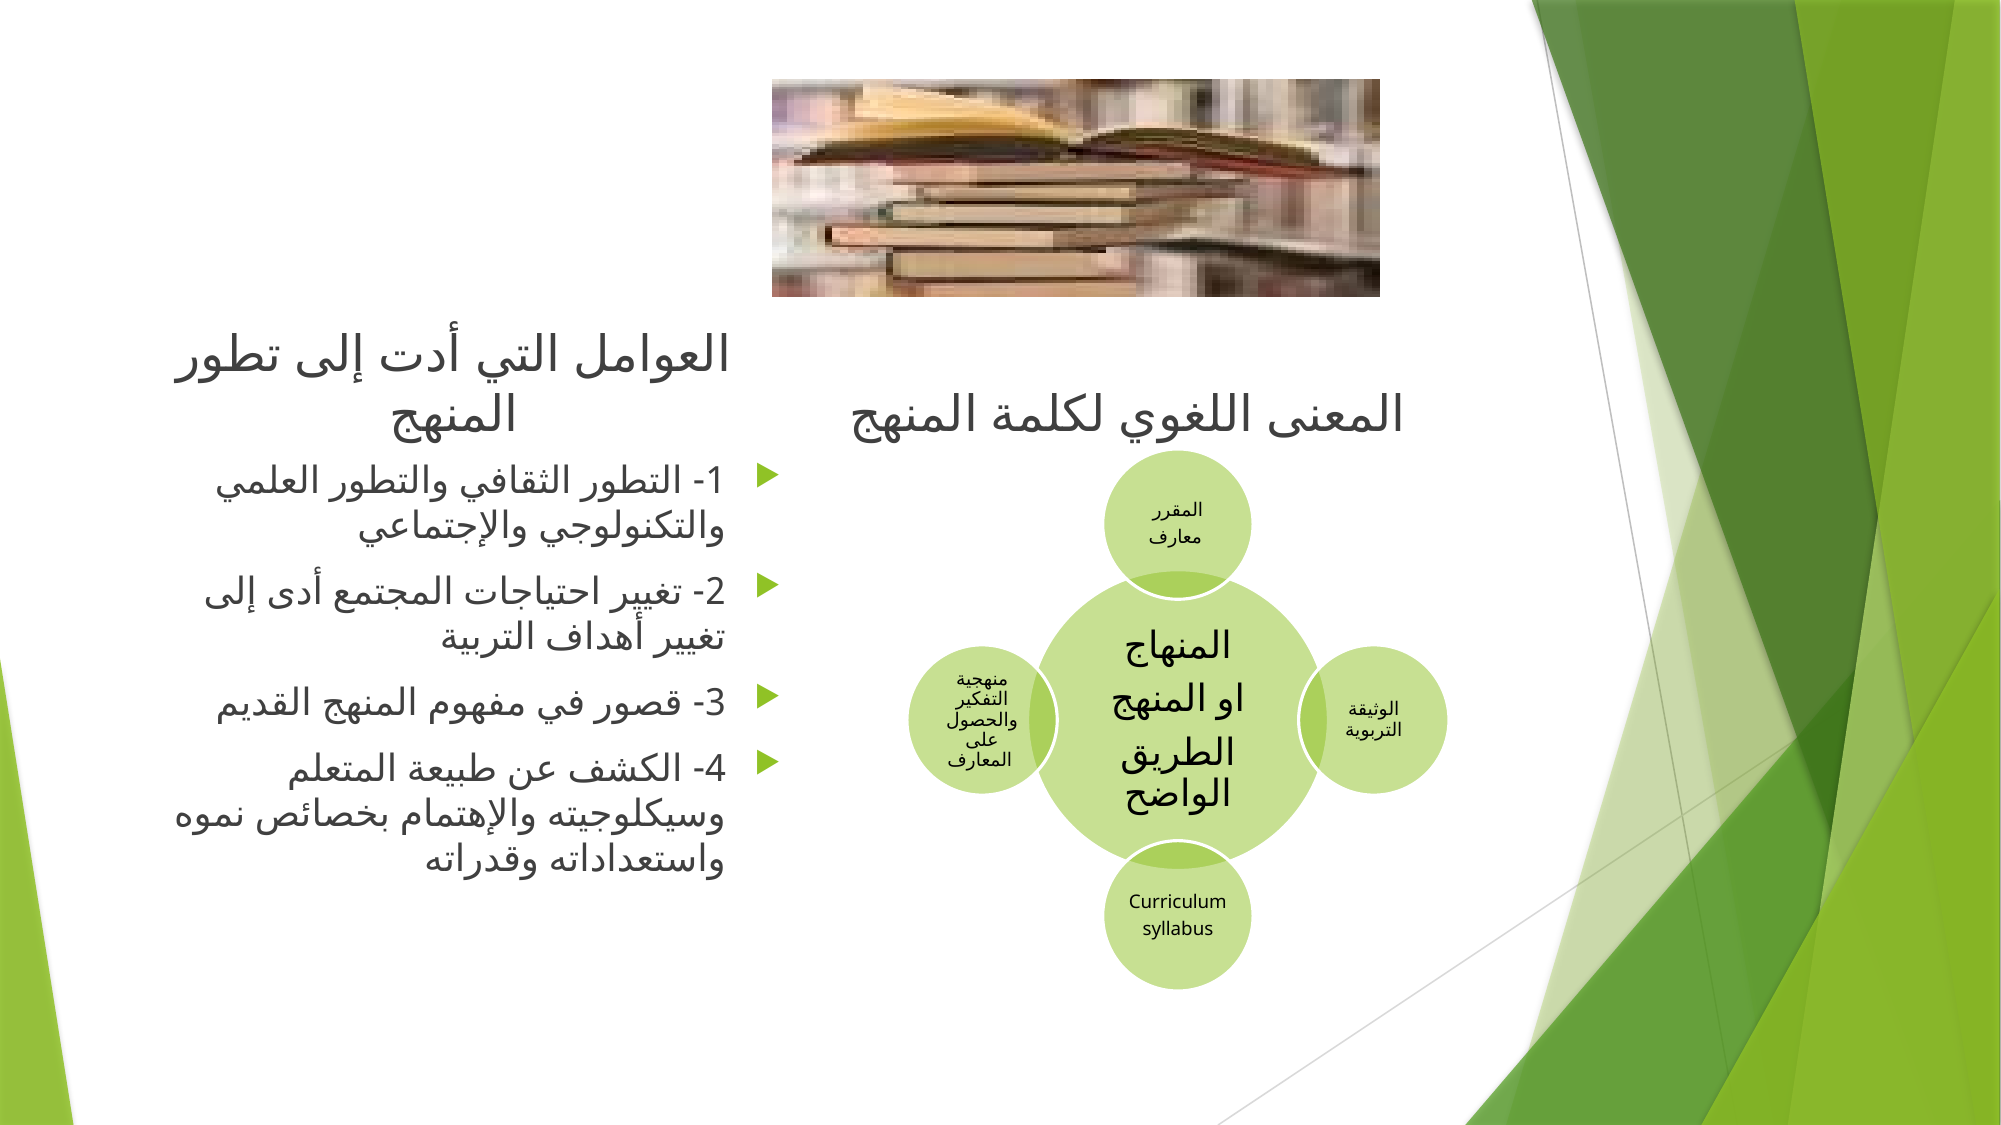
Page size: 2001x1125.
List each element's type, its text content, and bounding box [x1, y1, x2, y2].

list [834, 448, 1522, 992]
picture [771, 79, 1381, 297]
list المعنى اللغوي لكلمة المنهج [834, 354, 1522, 448]
list 1- التطور الثقافي والتطور العلمي والتكنولوجي والإجتماعي 2- تغيير احتياجات المجتمع أدى إلى تغيير أهداف التربية 3- قصور في مفهوم المنهج القديم 4- الكشف عن طبيعة المتعلم وسيكلوجيته والإهتمام بخصائص نموه واستعداداته وقدراته [110, 448, 798, 991]
list العوامل التي أدت إلى تطور المنهج [110, 354, 798, 448]
